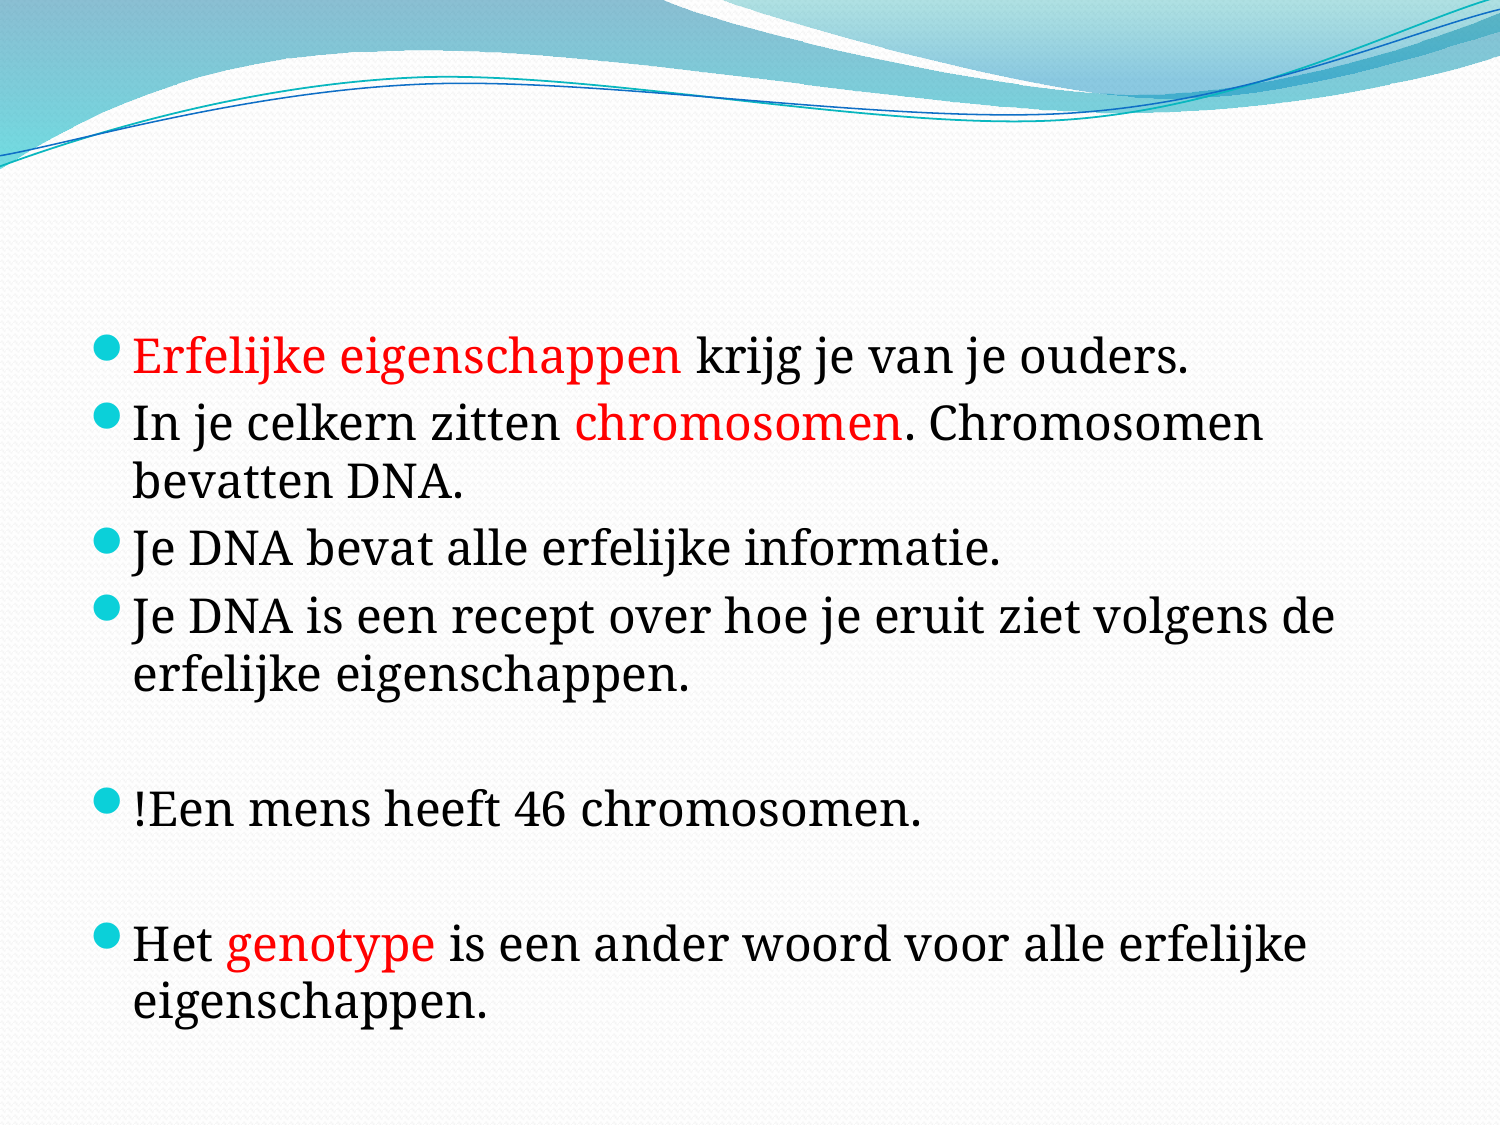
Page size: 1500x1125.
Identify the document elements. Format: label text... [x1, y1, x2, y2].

list Erfelijke eigenschappen krijg je van je ouders. In je celkern zitten chromosomen. Chromosomen bevatten DNA. Je DNA bevat alle erfelijke informatie. Je DNA is een recept over hoe je eruit ziet volgens de erfelijke eigenschappen. !Een mens heeft 46 chromosomen. Het genotype is een ander woord voor alle erfelijke eigenschappen. [75, 317, 1425, 1038]
